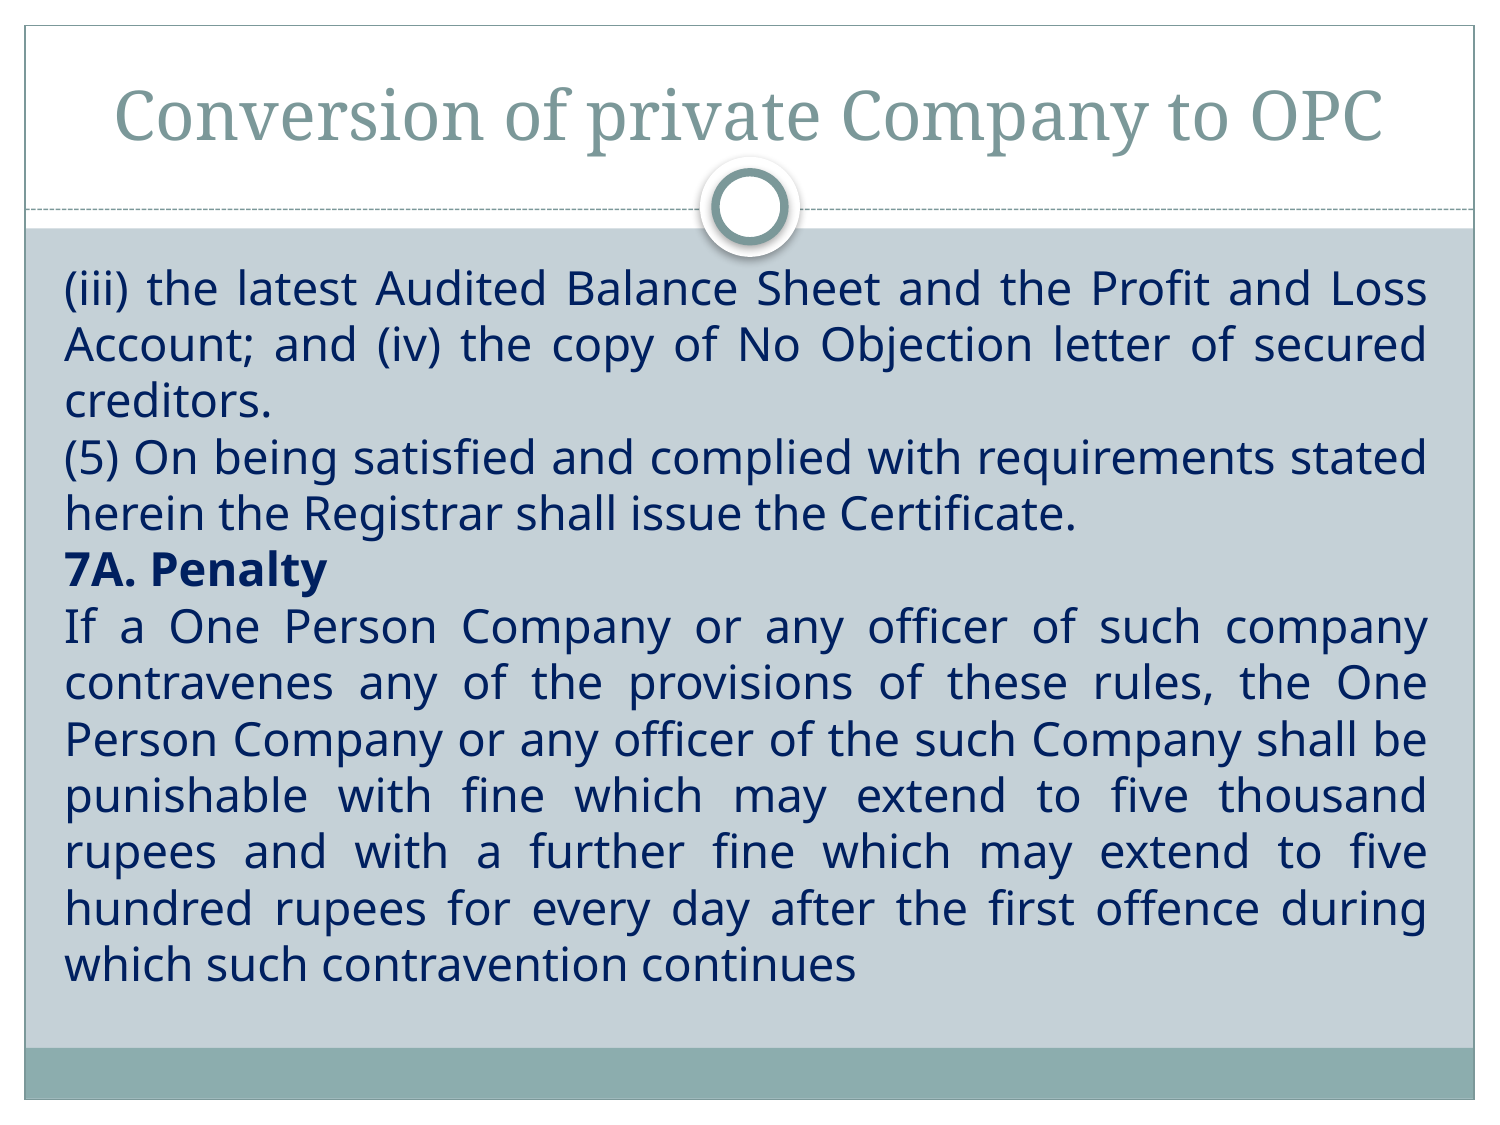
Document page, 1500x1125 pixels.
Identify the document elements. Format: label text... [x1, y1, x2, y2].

title Conversion of private Company to OPC [49, 37, 1450, 162]
list (iii) the latest Audited Balance Sheet and the Profit and Loss Account; and (iv) the copy of No Objection letter of secured creditors. (5) On being satisfied and complied with requirements stated herein the Registrar shall issue the Certificate. 7A. Penalty If a One Person Company or any officer of such company contravenes any of the provisions of these rules, the One Person Company or any officer of the such Company shall be punishable with fine which may extend to five thousand rupees and with a further fine which may extend to five hundred rupees for every day after the first offence during which such contravention continues [49, 250, 1445, 1001]
